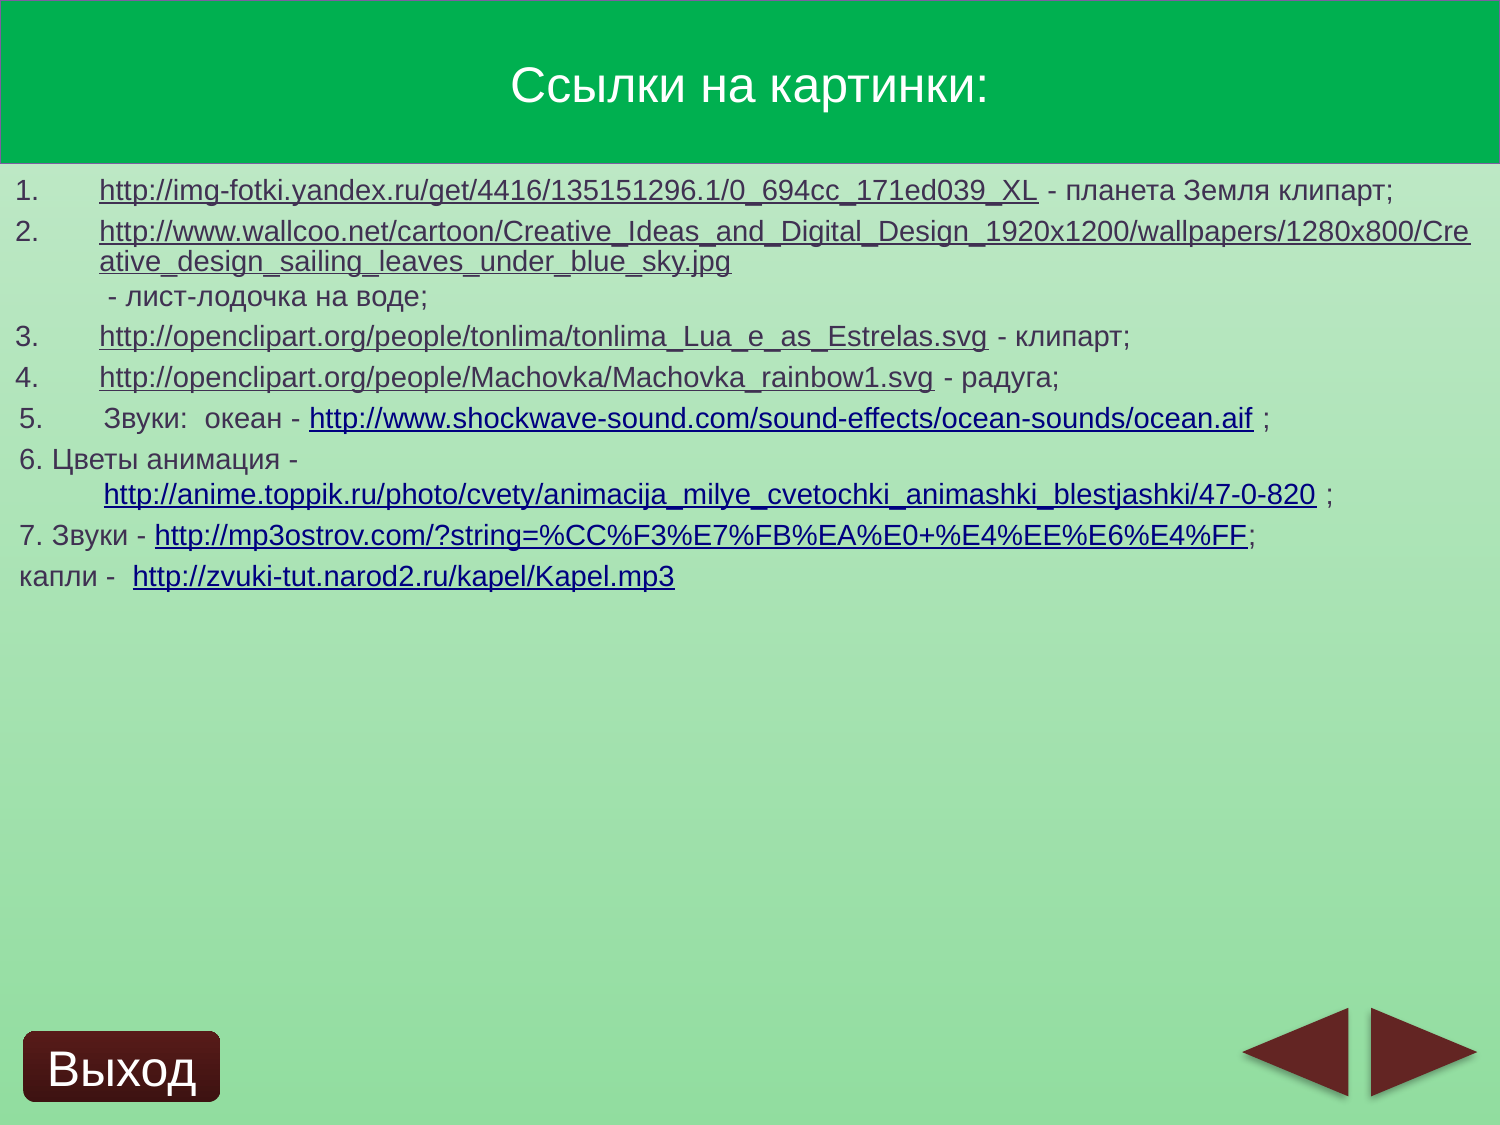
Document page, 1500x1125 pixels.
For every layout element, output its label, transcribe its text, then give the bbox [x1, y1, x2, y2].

text_box [1240, 1005, 1351, 1099]
list http://img-fotki.yandex.ru/get/4416/135151296.1/0_694cc_171ed039_XL - планета Земля клипарт; http://www.wallcoo.net/cartoon/Creative_Ideas_and_Digital_Design_1920x1200/wallpapers/1280x800/Creative_design_sailing_leaves_under_blue_sky.jpg - лист-лодочка на воде; http://openclipart.org/people/tonlima/tonlima_Lua_e_as_Estrelas.svg - клипарт; http://openclipart.org/people/Machovka/Machovka_rainbow1.svg - радуга; Звуки: океан - http://www.shockwave-sound.com/sound-effects/ocean-sounds/ocean.aif ; 6. Цветы анимация - http://anime.toppik.ru/photo/cvety/animacija_milye_cvetochki_animashki_blestjashki/47-0-820 ; 7. Звуки - http://mp3ostrov.com/?string=%CC%F3%E7%FB%EA%E0+%E4%EE%E6%E4%FF; капли - http://zvuki-tut.narod2.ru/kapel/Kapel.mp3 [0, 164, 1500, 1125]
text_box [1368, 1005, 1480, 1099]
title Ссылки на картинки: [0, 0, 1500, 164]
text_box Выход [21, 1029, 223, 1105]
